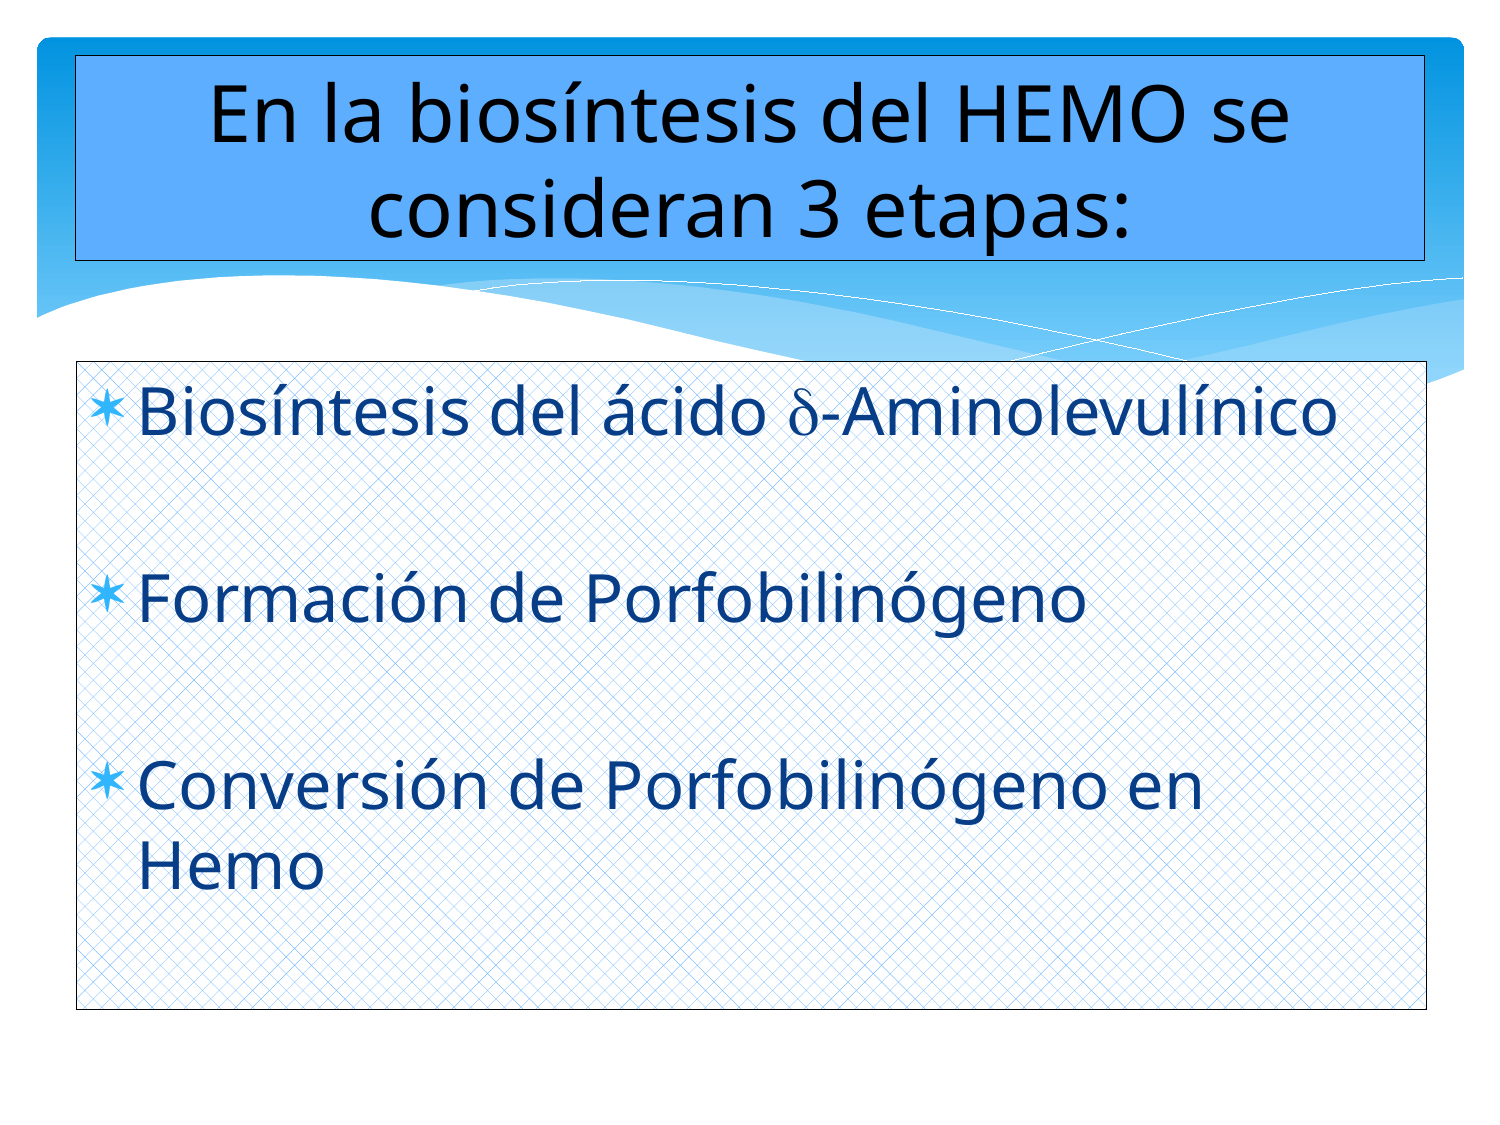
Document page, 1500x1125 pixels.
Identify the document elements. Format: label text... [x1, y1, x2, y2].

list Biosíntesis del ácido d-Aminolevulínico Formación de Porfobilinógeno Conversión de Porfobilinógeno en Hemo [76, 361, 1427, 1010]
title En la biosíntesis del HEMO se consideran 3 etapas: [75, 55, 1425, 261]
